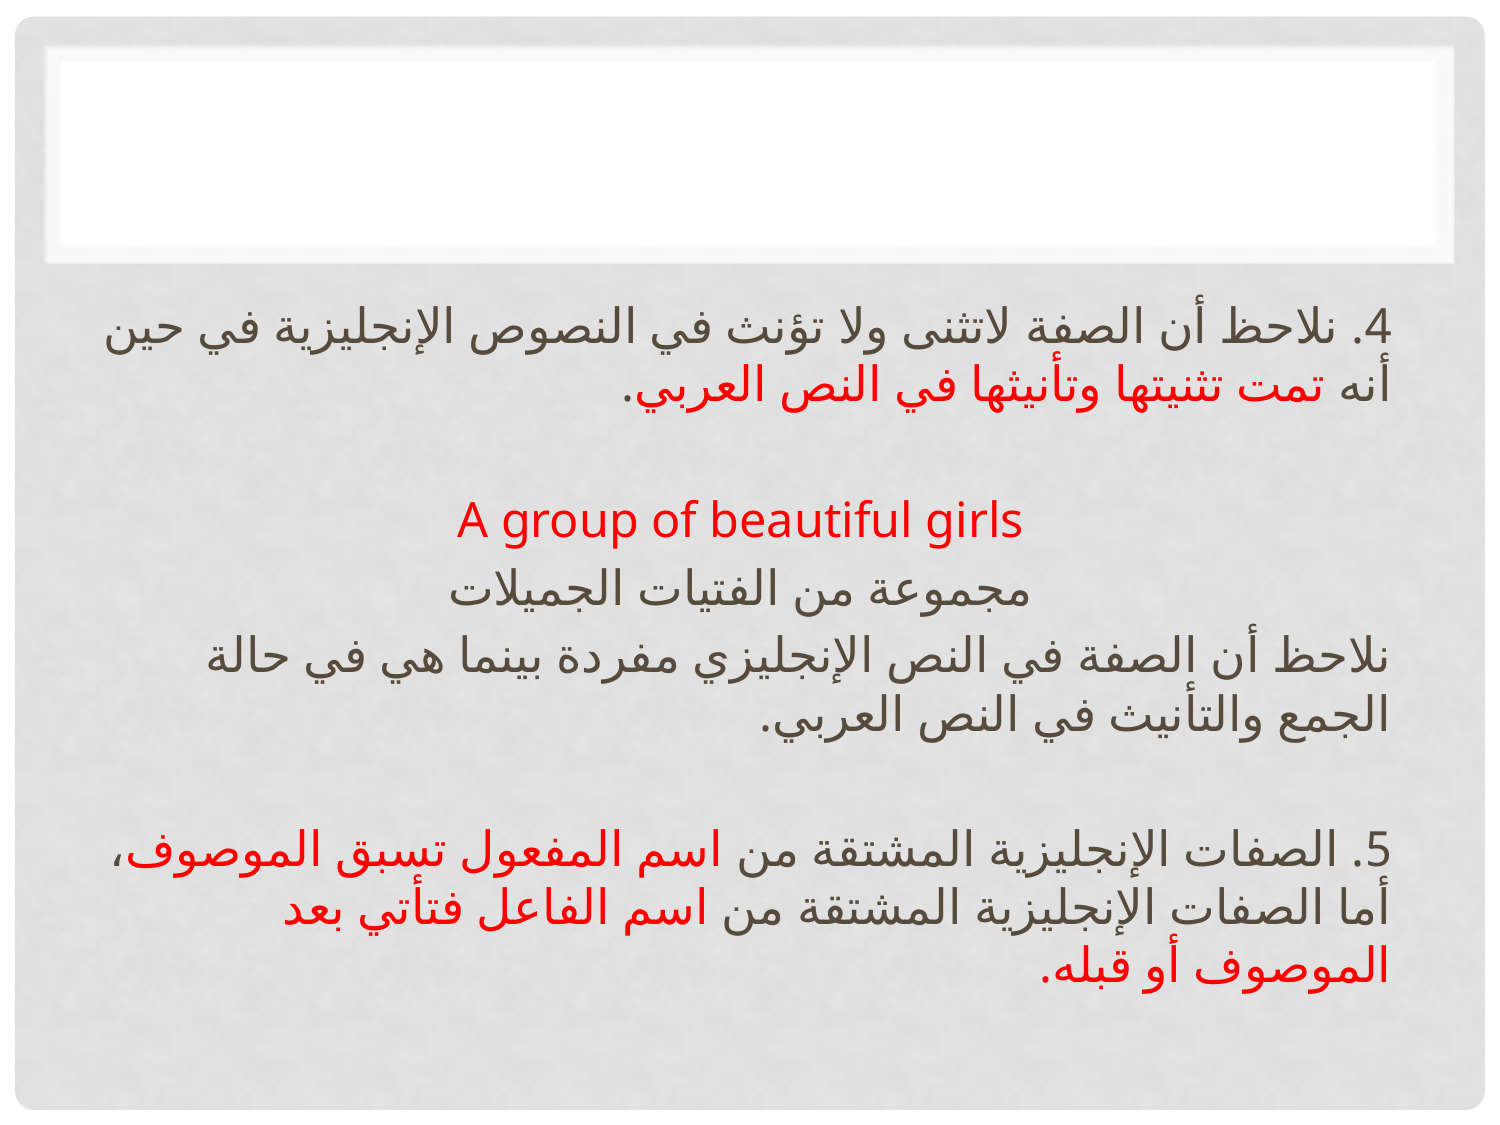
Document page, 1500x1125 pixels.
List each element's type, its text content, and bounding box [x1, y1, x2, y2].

list 4. نلاحظ أن الصفة لاتثنى ولا تؤنث في النصوص الإنجليزية في حين أنه تمت تثنيتها وتأنيثها في النص العربي. A group of beautiful girls مجموعة من الفتيات الجميلات نلاحظ أن الصفة في النص الإنجليزي مفردة بينما هي في حالة الجمع والتأنيث في النص العربي. 5. الصفات الإنجليزية المشتقة من اسم المفعول تسبق الموصوف، أما الصفات الإنجليزية المشتقة من اسم الفاعل فتأتي بعد الموصوف أو قبله. [75, 287, 1425, 1005]
